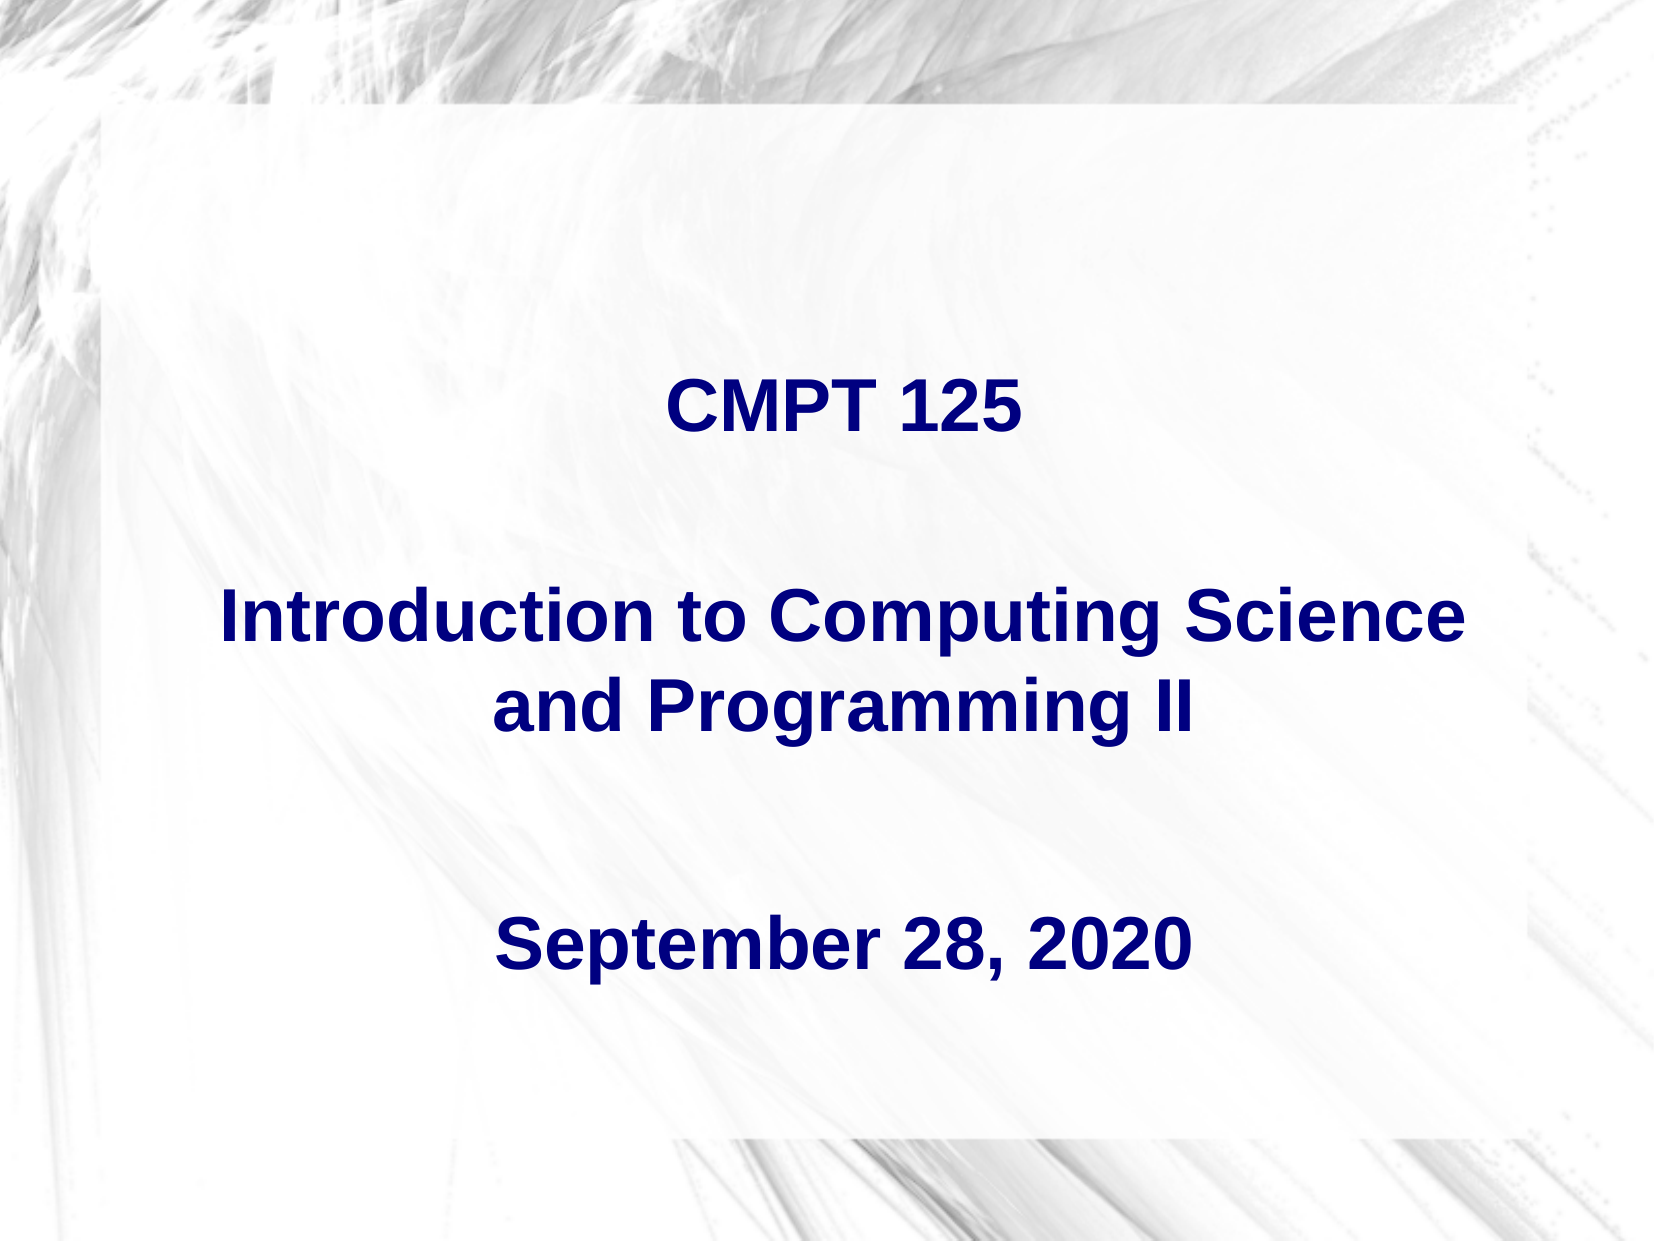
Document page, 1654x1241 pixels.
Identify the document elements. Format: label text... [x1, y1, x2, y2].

picture [0, 0, 1654, 1241]
list CMPT 125 Introduction to Computing Science and Programming II September 28, 2020 [118, 237, 1571, 1224]
